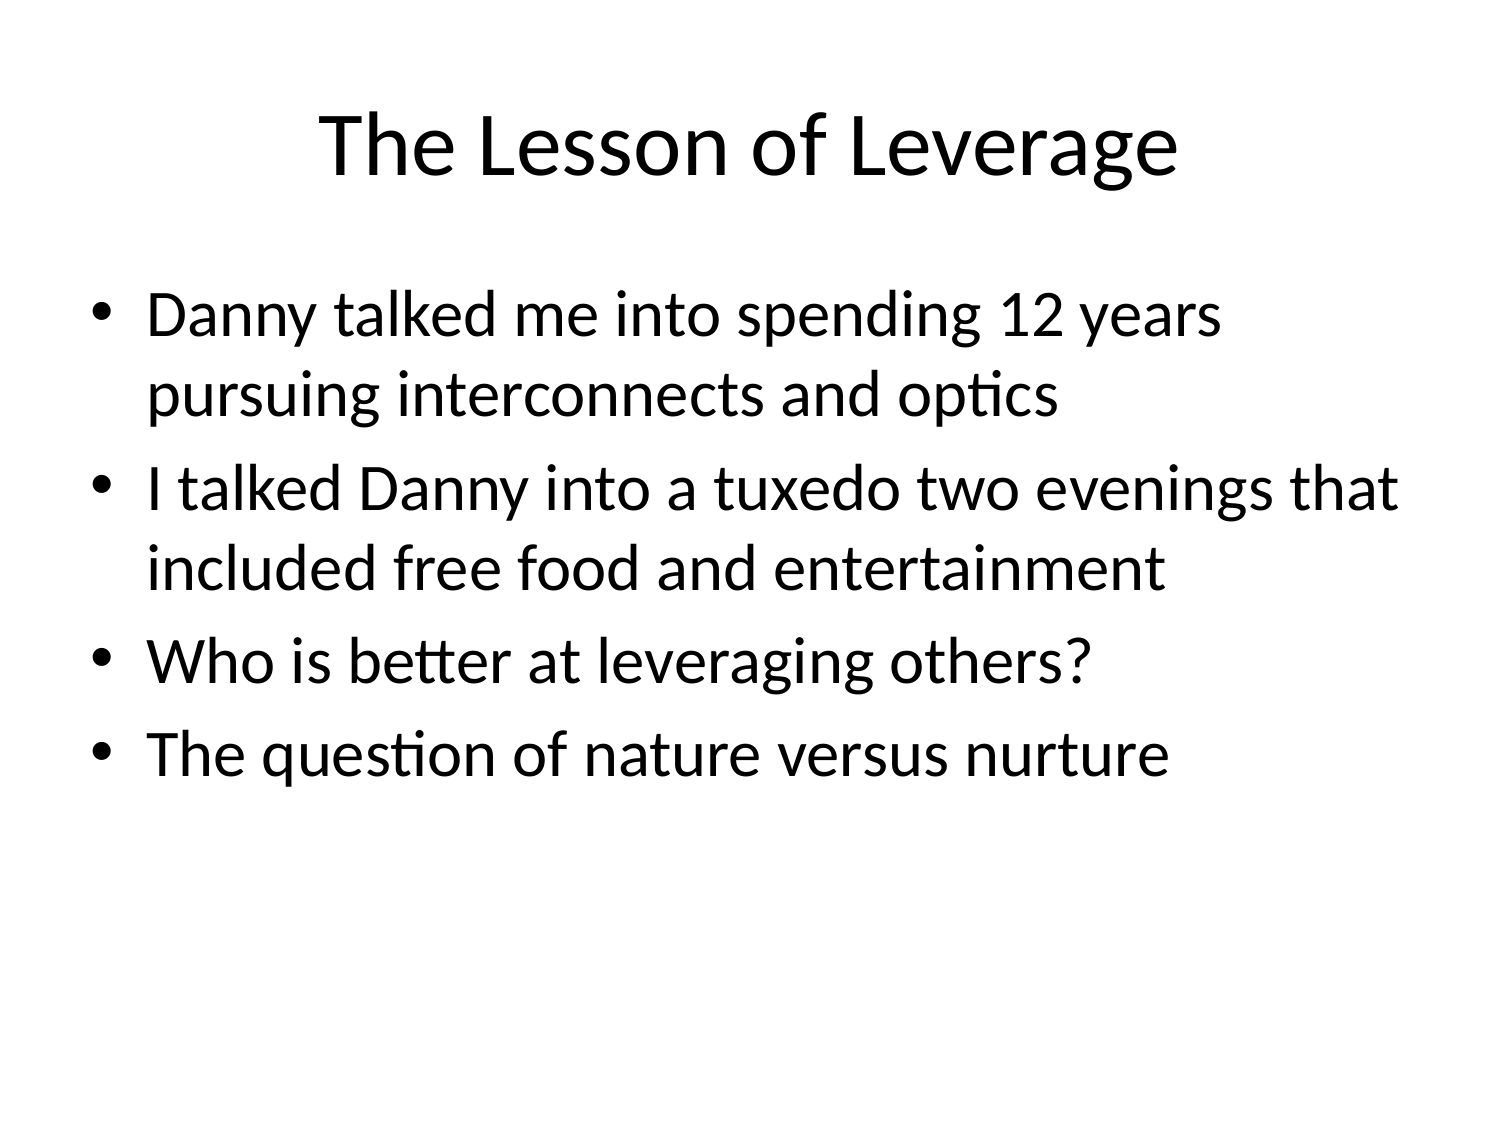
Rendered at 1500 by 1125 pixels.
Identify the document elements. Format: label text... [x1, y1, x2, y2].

title The Lesson of Leverage [75, 45, 1425, 233]
list Danny talked me into spending 12 years pursuing interconnects and optics I talked Danny into a tuxedo two evenings that included free food and entertainment Who is better at leveraging others? The question of nature versus nurture [75, 262, 1425, 1005]
